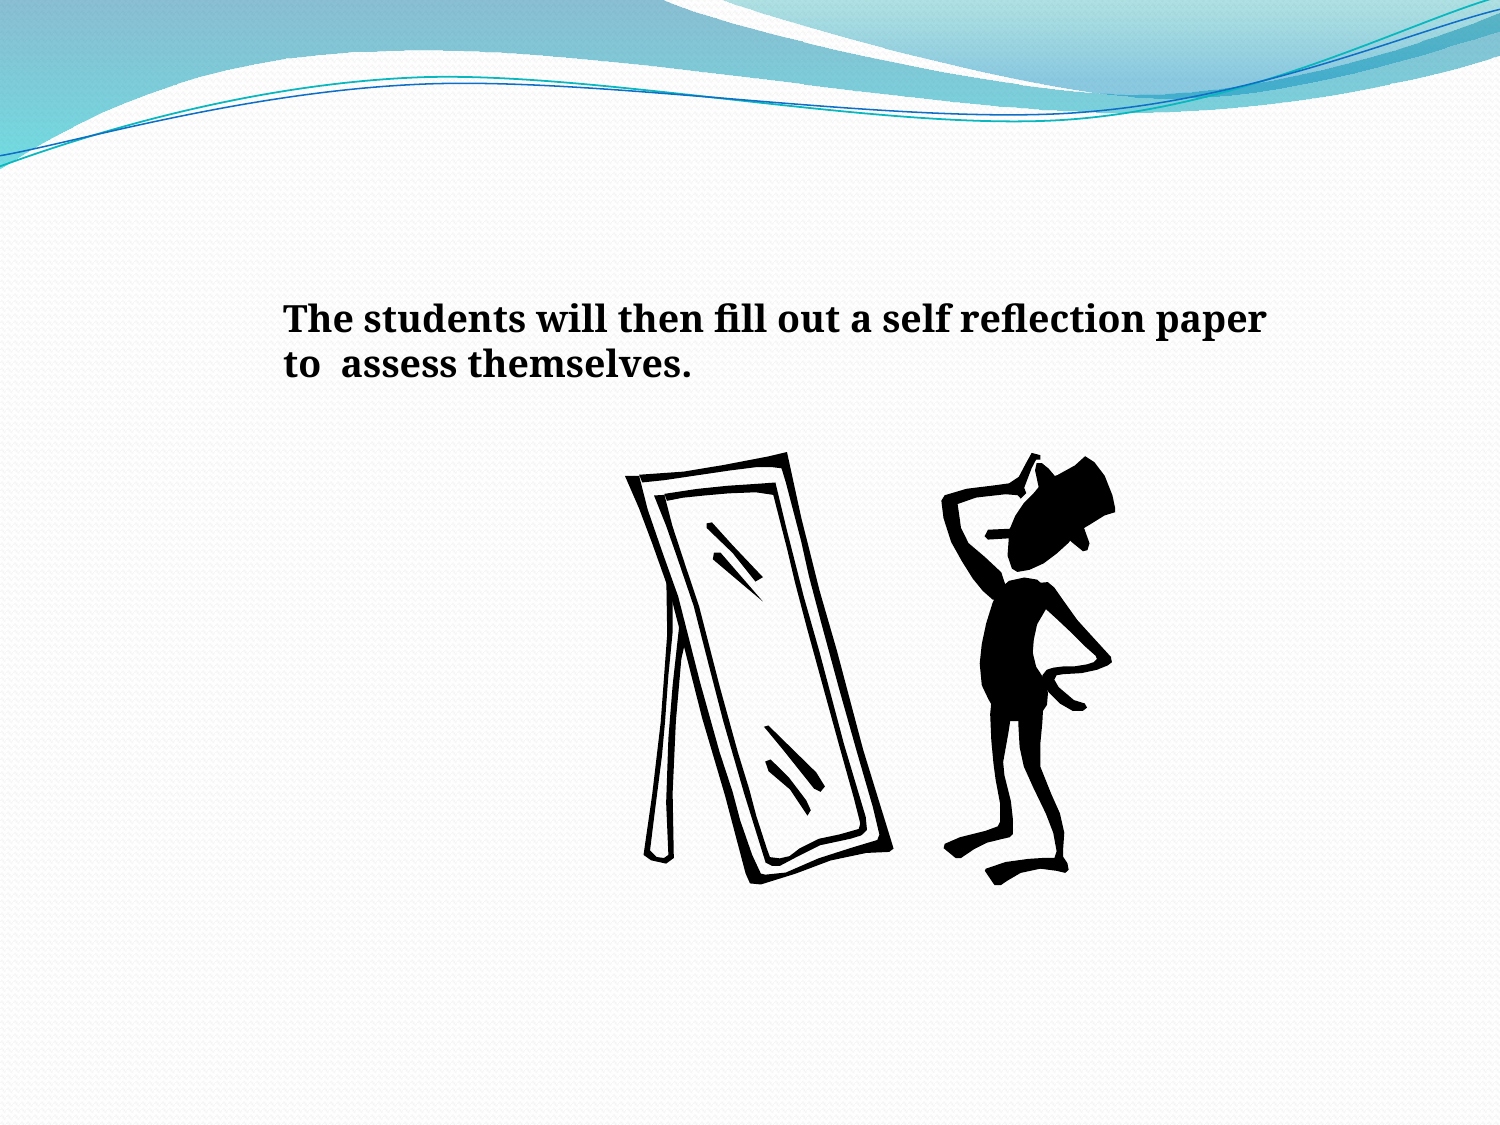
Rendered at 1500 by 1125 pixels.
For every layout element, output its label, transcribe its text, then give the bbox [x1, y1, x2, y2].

text_box The students will then fill out a self reflection paper to assess themselves. [268, 287, 1284, 393]
picture [624, 451, 1116, 886]
